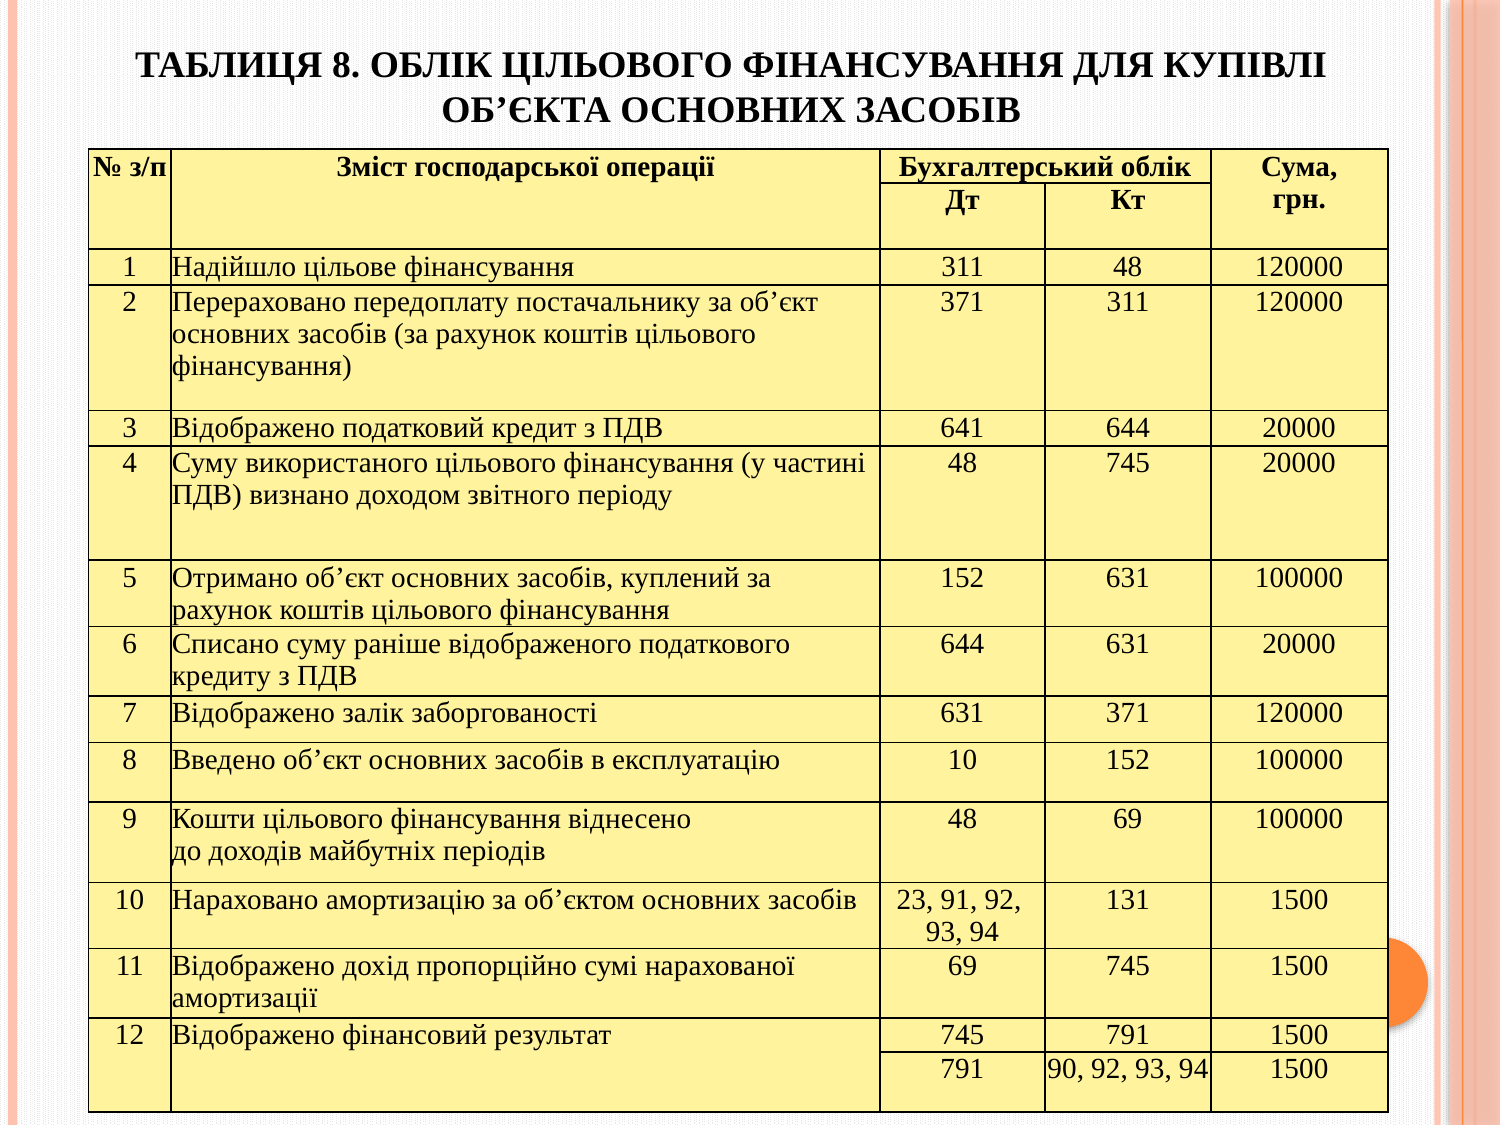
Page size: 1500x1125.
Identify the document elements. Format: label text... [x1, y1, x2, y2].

table_cell 371 [1046, 697, 1210, 742]
table_header Бухгалтерський облік [881, 150, 1210, 182]
table_cell 791 [1046, 1019, 1210, 1051]
table_cell 48 [881, 803, 1044, 882]
table_cell 631 [881, 697, 1044, 742]
table_cell 371 [881, 286, 1044, 410]
table_cell 120000 [1212, 286, 1387, 410]
table_cell 311 [881, 250, 1044, 284]
table_cell Дт [881, 184, 1044, 248]
table_cell 152 [1046, 743, 1210, 801]
table_cell 12 [89, 1019, 170, 1111]
table_cell 1500 [1212, 1019, 1387, 1051]
table_cell 69 [1046, 803, 1210, 882]
table_cell Списано суму раніше відображеного податкового кредиту з ПДВ [172, 627, 879, 695]
table_cell 745 [1046, 949, 1210, 1017]
table_cell Відображено залік заборгованості [172, 697, 879, 742]
table_cell 90, 92, 93, 94 [1046, 1053, 1210, 1111]
table_cell Відображено податковий кредит з ПДВ [172, 411, 879, 445]
table_cell 131 [1046, 883, 1210, 948]
table_cell Кошти цільового фінансування віднесено до доходів майбутніх періодів [172, 803, 879, 882]
table_cell 1500 [1212, 949, 1387, 1017]
table_cell 1500 [1212, 883, 1387, 948]
table_cell 4 [89, 447, 170, 559]
table_cell Введено об’єкт основних засобів в експлуатацію [172, 743, 879, 801]
table_cell 745 [881, 1019, 1044, 1051]
table_cell Відображено дохід пропорційно сумі нарахованої амортизації [172, 949, 879, 1017]
table_cell 1500 [1212, 1053, 1387, 1111]
table_cell 10 [881, 743, 1044, 801]
table_cell Перераховано передоплату постачальнику за об’єкт основних засобів (за рахунок коштів цільового фінансування) [172, 286, 879, 410]
table_cell 100000 [1212, 561, 1387, 626]
table_cell 3 [89, 411, 170, 445]
table_cell 120000 [1212, 250, 1387, 284]
table_cell 9 [89, 803, 170, 882]
table_cell 120000 [1212, 697, 1387, 742]
table_cell 48 [881, 447, 1044, 559]
table_cell 1 [89, 250, 170, 284]
table_cell 10 [89, 883, 170, 948]
table_cell 152 [881, 561, 1044, 626]
table_cell 100000 [1212, 743, 1387, 801]
table_cell Кт [1046, 184, 1210, 248]
table_cell Отримано об’єкт основних засобів, куплений за рахунок коштів цільового фінансування [172, 561, 879, 626]
table_cell 2 [89, 286, 170, 410]
table_cell 48 [1046, 250, 1210, 284]
table_cell 20000 [1212, 447, 1387, 559]
table_cell 641 [881, 411, 1044, 445]
table_header Сума, грн. [1212, 150, 1387, 248]
table_cell 8 [89, 743, 170, 801]
table_cell 11 [89, 949, 170, 1017]
table_cell 6 [89, 627, 170, 695]
title Таблиця 8. Облік цільового фінансування для купівлі об’єкта основних засобів [75, 45, 1388, 138]
table_cell Відображено фінансовий результат [172, 1019, 879, 1111]
table_cell 23, 91, 92, 93, 94 [881, 883, 1044, 948]
table_cell Надійшло цільове фінансування [172, 250, 879, 284]
table_cell 644 [881, 627, 1044, 695]
table_cell Нараховано амортизацію за об’єктом основних засобів [172, 883, 879, 948]
table_cell 69 [881, 949, 1044, 1017]
table_cell 20000 [1212, 411, 1387, 445]
table_cell 791 [881, 1053, 1044, 1111]
table_cell Суму використаного цільового фінансування (у частині ПДВ) визнано доходом звітного періоду [172, 447, 879, 559]
table_cell 631 [1046, 627, 1210, 695]
table_cell 311 [1046, 286, 1210, 410]
table_cell 5 [89, 561, 170, 626]
table_cell 644 [1046, 411, 1210, 445]
table_cell 745 [1046, 447, 1210, 559]
table_cell 100000 [1212, 803, 1387, 882]
table_header Зміст господарської операції [172, 150, 879, 248]
table_header № з/п [89, 150, 170, 248]
table_cell 7 [89, 697, 170, 742]
table_cell 631 [1046, 561, 1210, 626]
table_cell 20000 [1212, 627, 1387, 695]
